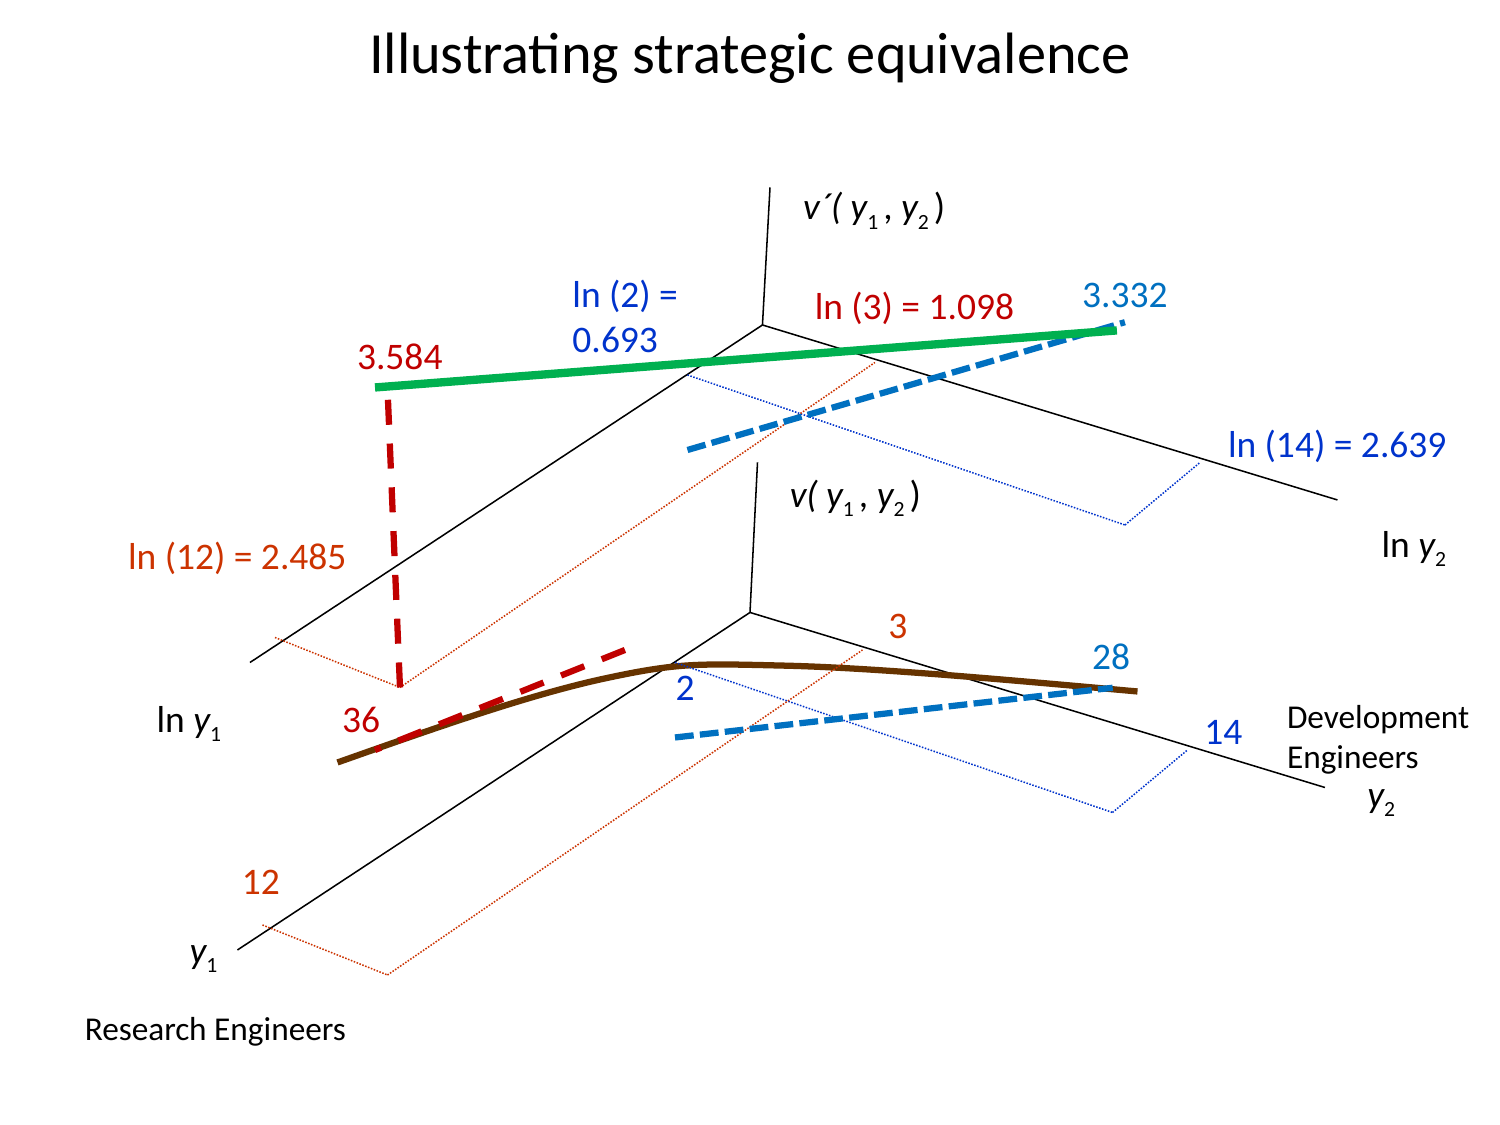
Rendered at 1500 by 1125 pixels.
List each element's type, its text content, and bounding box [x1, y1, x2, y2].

text_box Development Engineers [1272, 687, 1492, 783]
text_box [268, 855, 494, 869]
text_box 2 [660, 655, 710, 716]
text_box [243, 530, 544, 544]
text_box ln (12) = 2.485 [113, 524, 362, 585]
text_box v´( y1 , y2 ) [788, 174, 961, 241]
text_box y1 [174, 918, 233, 985]
text_box ln y2 [1366, 512, 1462, 579]
text_box 3.332 [1067, 262, 1183, 323]
text_box v( y1 , y2 ) [774, 462, 936, 529]
text_box 28 [1077, 624, 1145, 685]
text_box y2 [1352, 783, 1411, 829]
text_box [374, 330, 1118, 388]
text_box [337, 664, 1138, 763]
text_box 36 [327, 687, 395, 748]
text_box 3.584 [342, 324, 458, 385]
title Illustrating strategic equivalence [75, 0, 1425, 100]
text_box 3 [873, 593, 923, 654]
text_box ln (2) = 0.693 [557, 262, 702, 328]
text_box 14 [1189, 699, 1258, 760]
text_box ln (14) = 2.639 [1213, 412, 1462, 473]
text_box ln y1 [141, 687, 237, 754]
text_box 12 [227, 849, 295, 910]
text_box ln (3) = 1.098 [800, 274, 1030, 328]
text_box Research Engineers [70, 999, 362, 1055]
